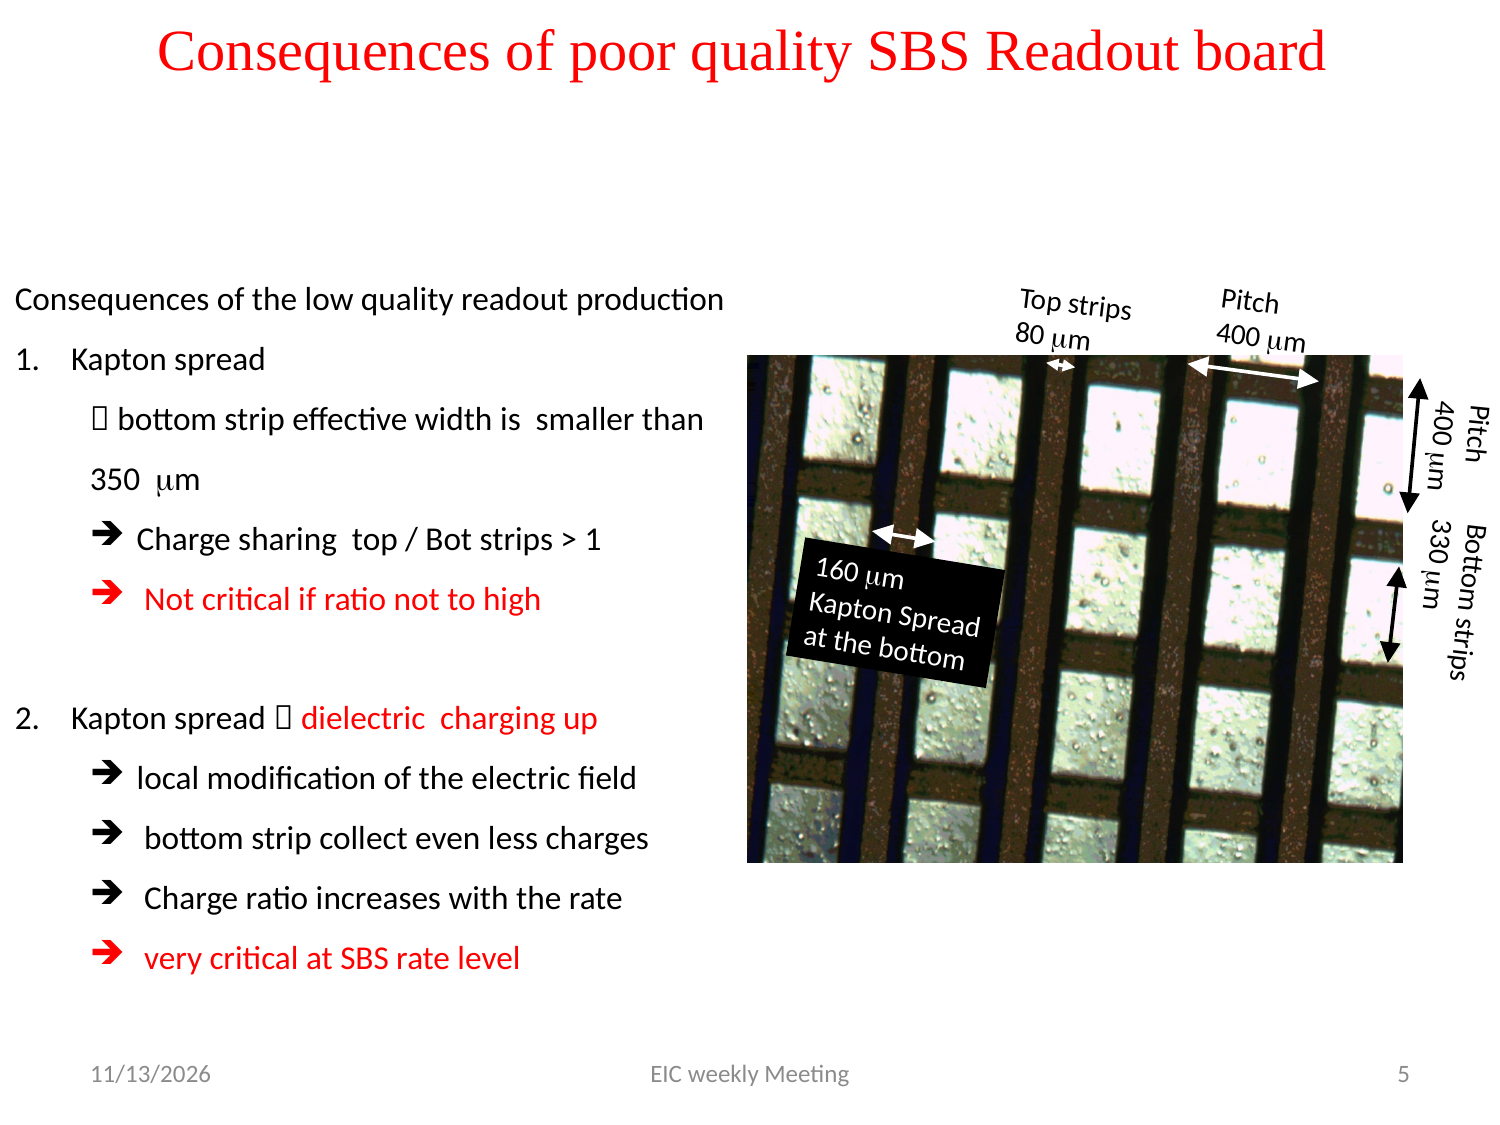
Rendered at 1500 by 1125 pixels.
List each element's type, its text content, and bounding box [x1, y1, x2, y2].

text_box Consequences of poor quality SBS Readout board [0, 0, 1500, 95]
slide_number 5 [1074, 1042, 1425, 1103]
text_box Consequences of the low quality readout production Kapton spread  bottom strip effective width is smaller than 350 mm Charge sharing top / Bot strips > 1 Not critical if ratio not to high Kapton spread  dielectric charging up local modification of the electric field bottom strip collect even less charges Charge ratio increases with the rate very critical at SBS rate level [0, 250, 748, 984]
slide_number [75, 1042, 425, 1103]
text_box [747, 277, 1500, 863]
footer EIC weekly Meeting [512, 1042, 988, 1103]
